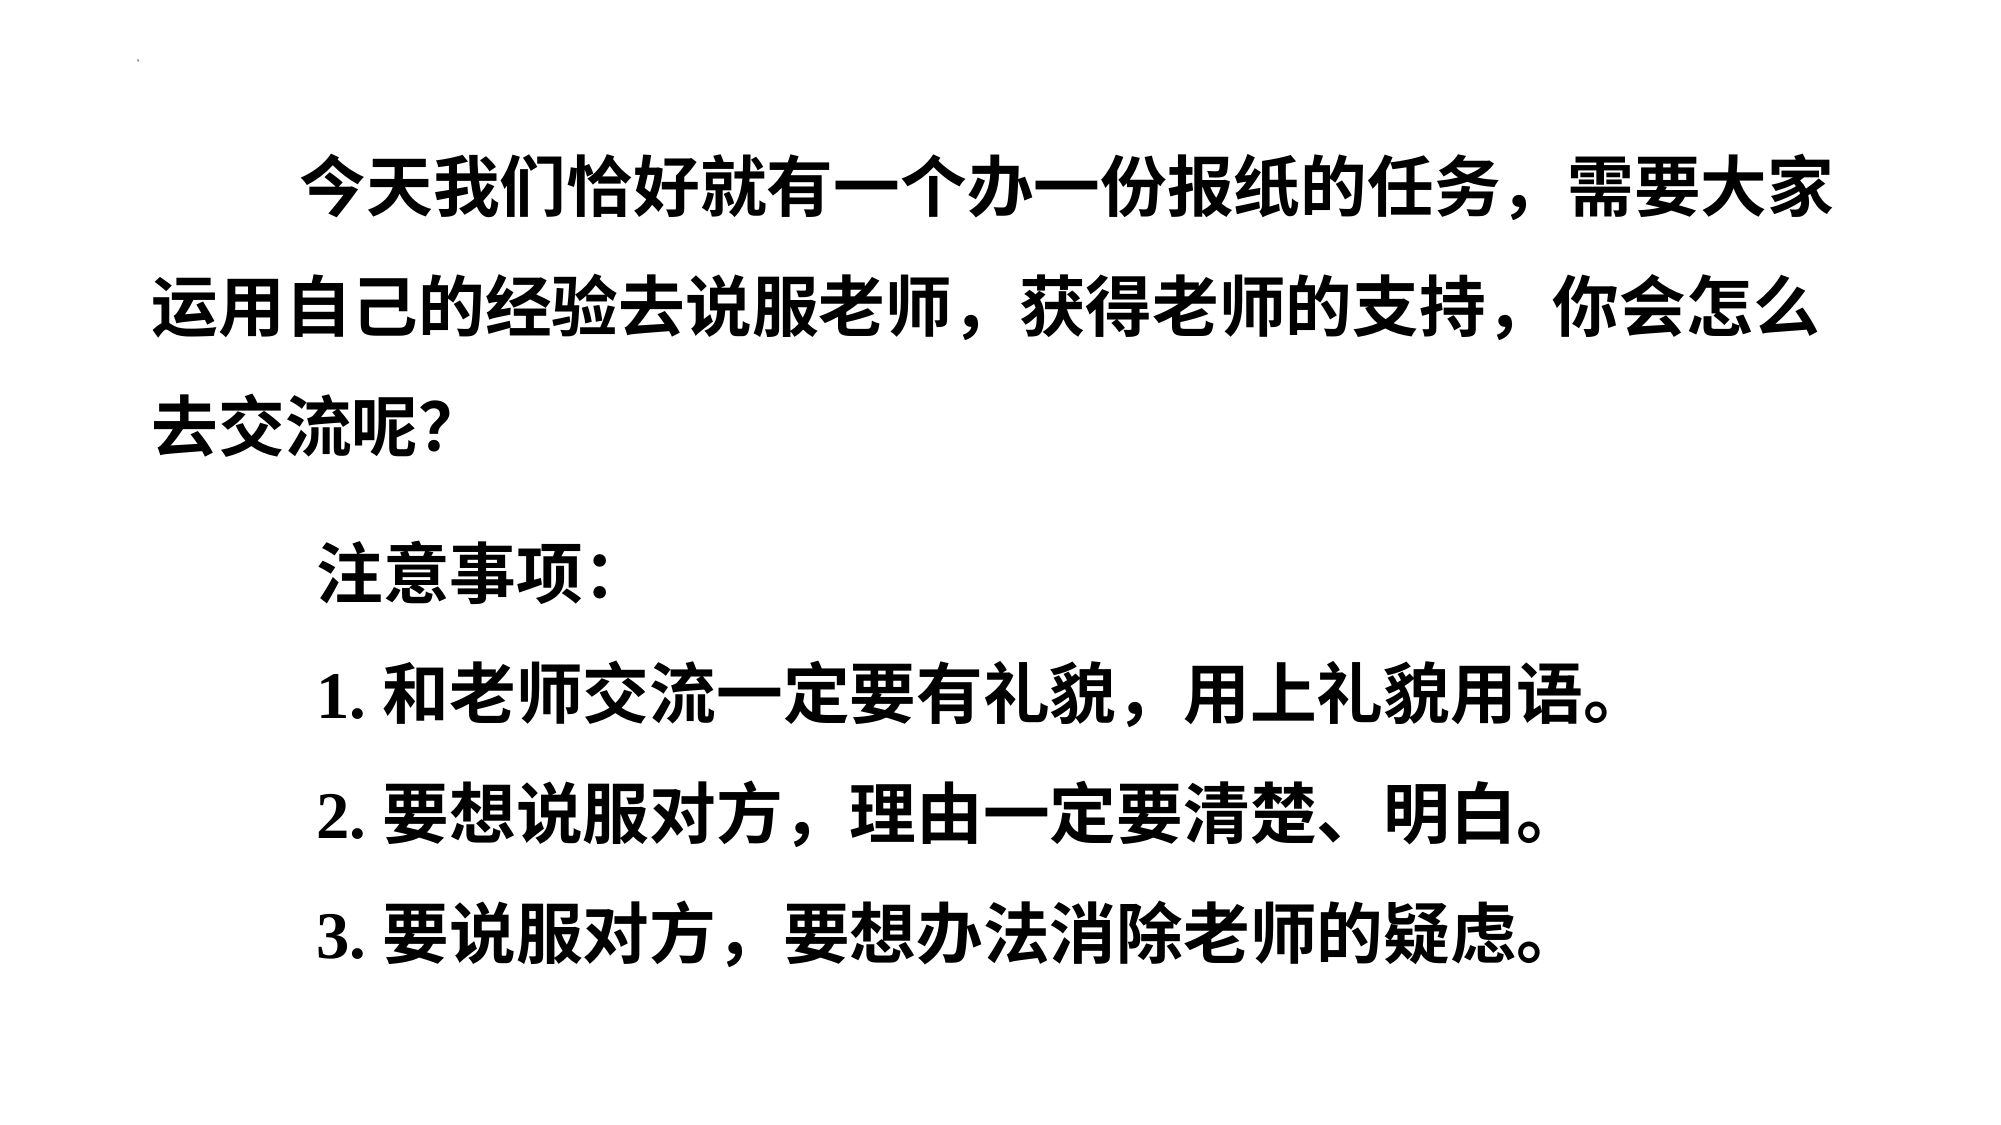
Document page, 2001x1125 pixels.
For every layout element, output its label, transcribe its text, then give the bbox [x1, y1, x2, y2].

text_box 注意事项： 1.和老师交流一定要有礼貌，用上礼貌用语。 2.要想说服对方，理由一定要清楚、明白。 3.要说服对方，要想办法消除老师的疑虑。 [301, 484, 1666, 980]
text_box 今天我们恰好就有一个办一份报纸的任务，需要大家运用自己的经验去说服老师，获得老师的支持，你会怎么去交流呢？ [136, 97, 1865, 472]
